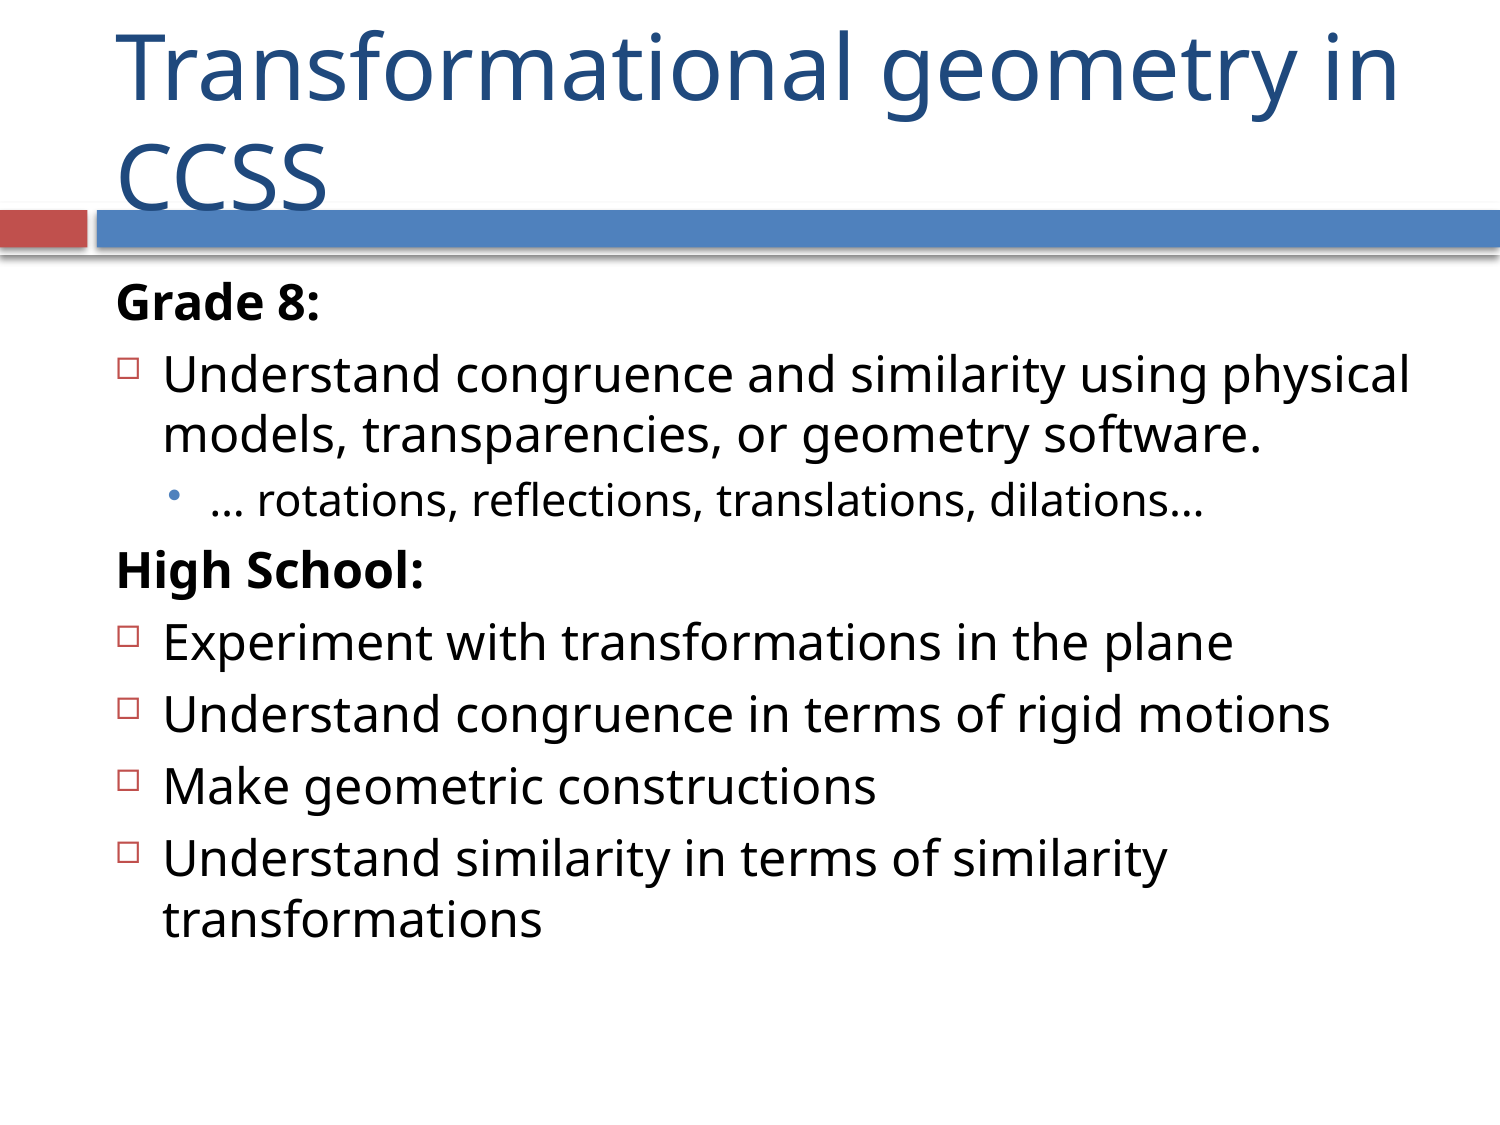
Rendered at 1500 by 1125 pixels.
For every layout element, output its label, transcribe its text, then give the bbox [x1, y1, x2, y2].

title Transformational geometry in CCSS [100, 37, 1438, 200]
list Grade 8: Understand congruence and similarity using physical models, transparencies, or geometry software. … rotations, reflections, translations, dilations… High School: Experiment with transformations in the plane Understand congruence in terms of rigid motions Make geometric constructions Understand similarity in terms of similarity transformations [100, 262, 1438, 1000]
